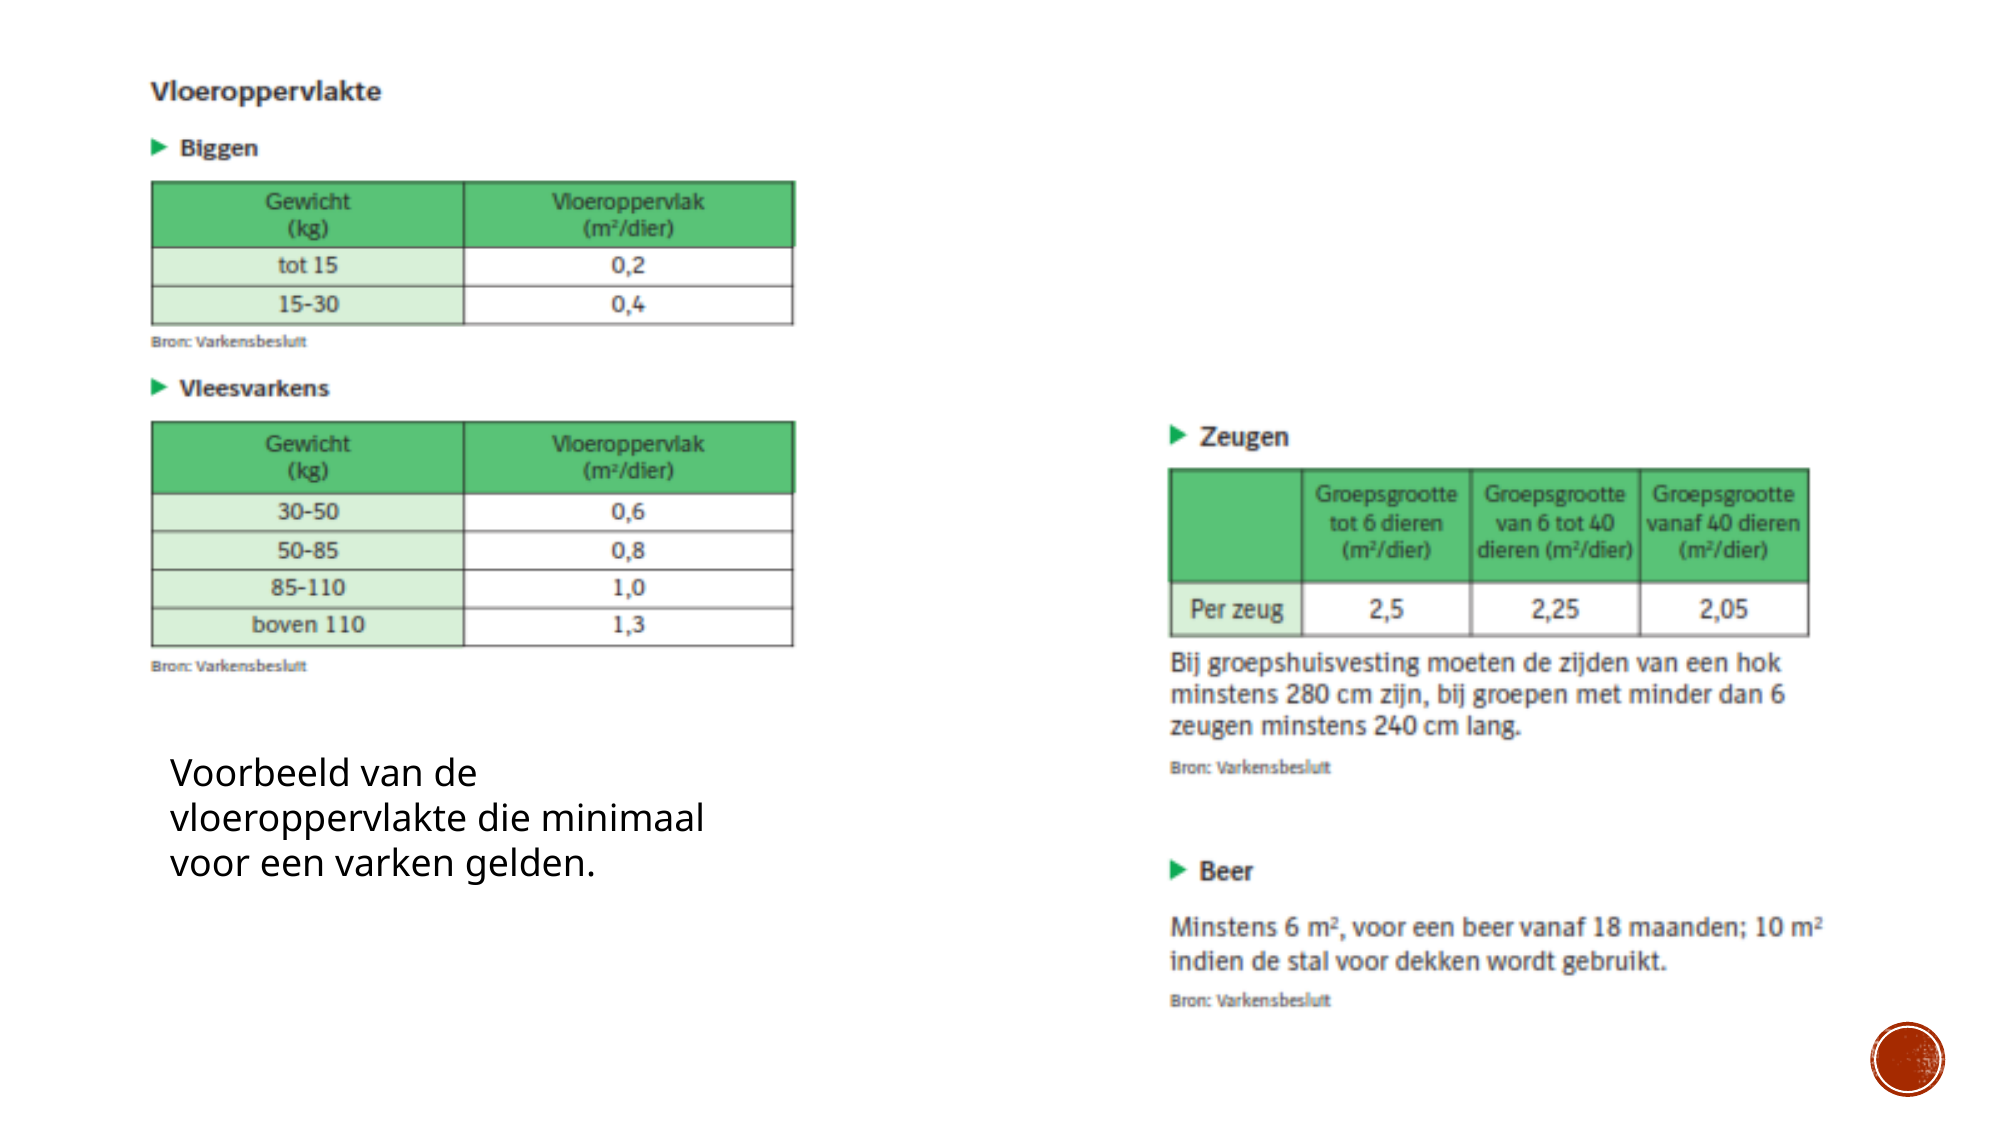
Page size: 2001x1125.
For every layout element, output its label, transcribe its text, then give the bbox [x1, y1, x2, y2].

picture [1112, 377, 1855, 1046]
text_box Voorbeeld van de vloeroppervlakte die minimaal voor een varken gelden. [155, 741, 790, 891]
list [110, 60, 847, 695]
